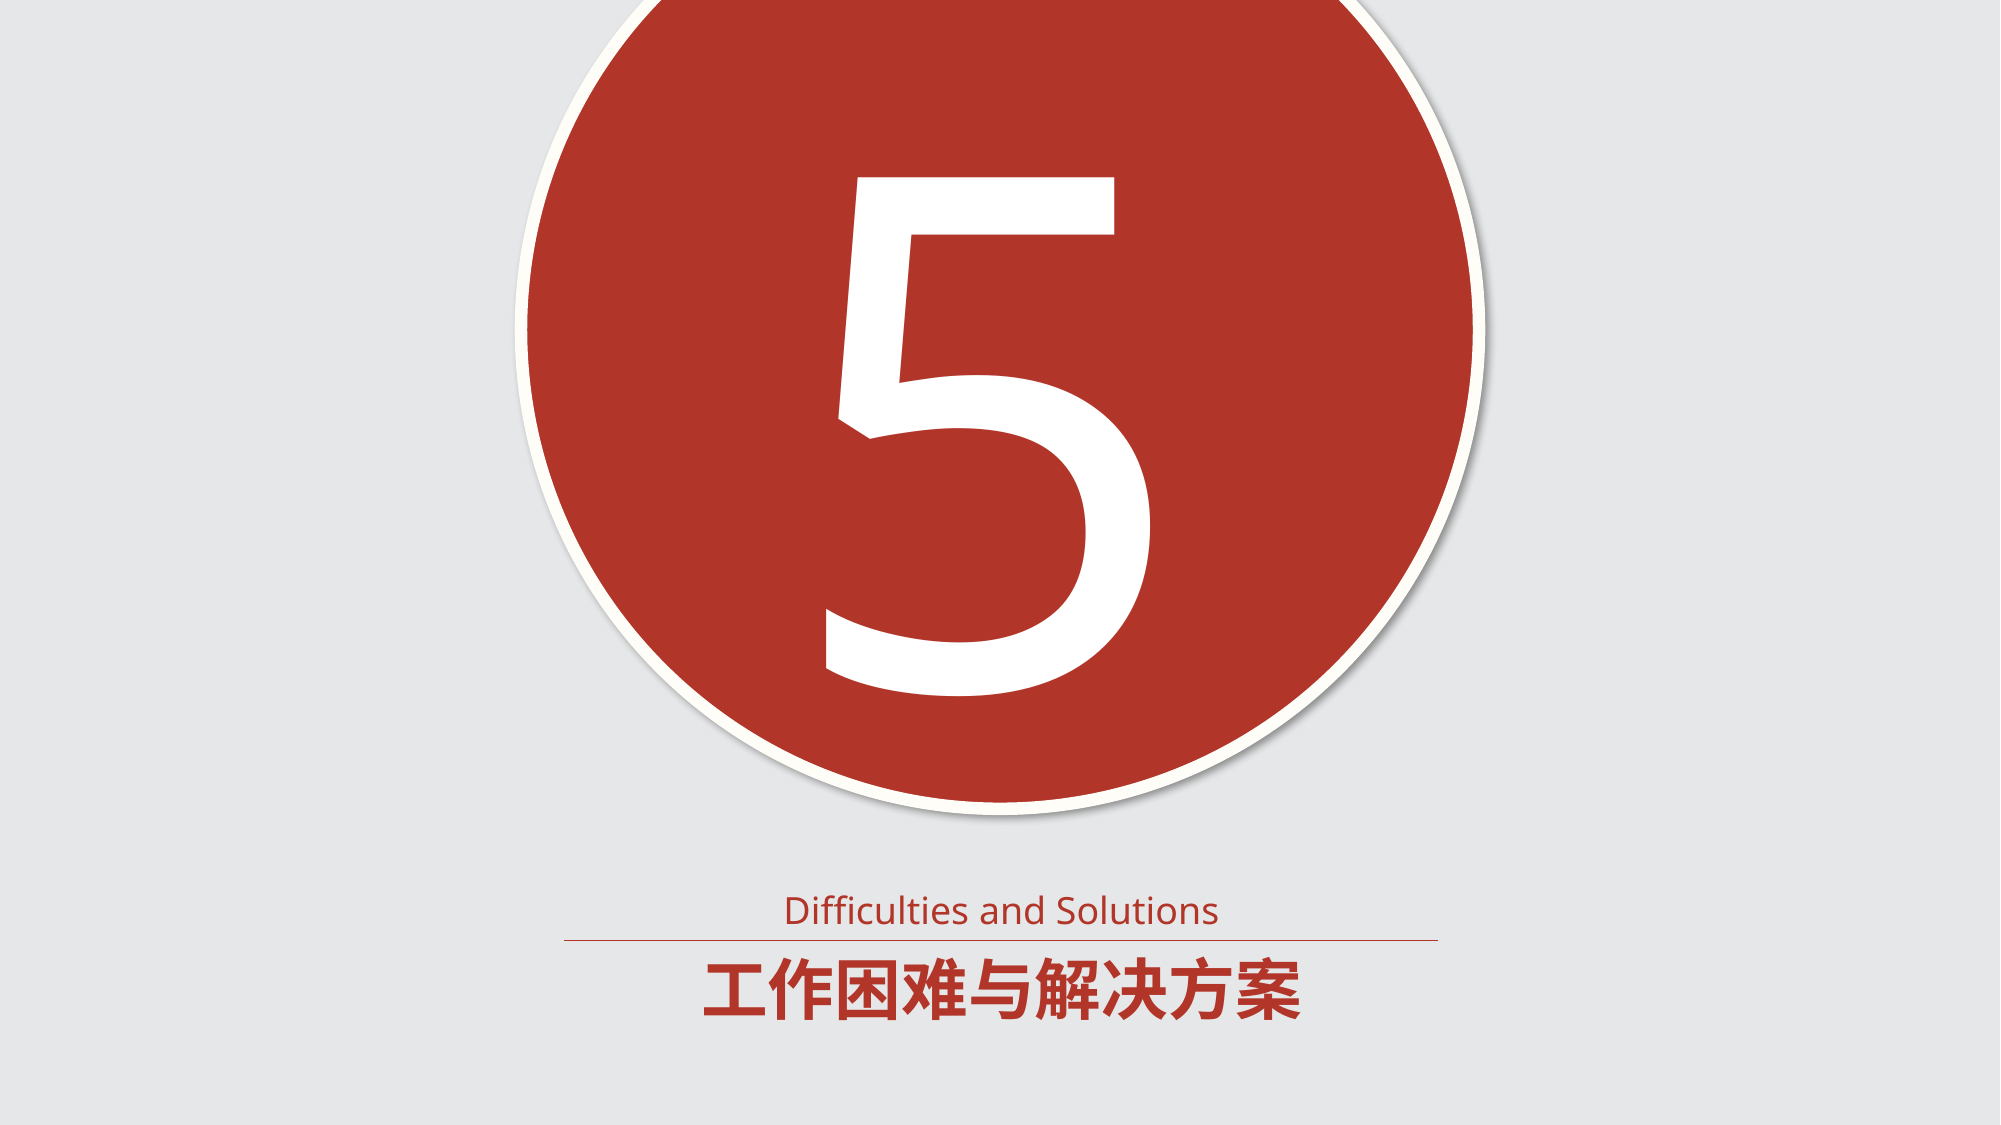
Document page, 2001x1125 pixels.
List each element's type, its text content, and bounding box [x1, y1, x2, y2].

text_box [519, 0, 766, 749]
text_box 工作困难与解决方案 [686, 941, 1317, 1036]
text_box [1207, 0, 1481, 763]
text_box Difficulties and Solutions [768, 879, 1235, 940]
text_box 5 [766, 0, 1207, 841]
